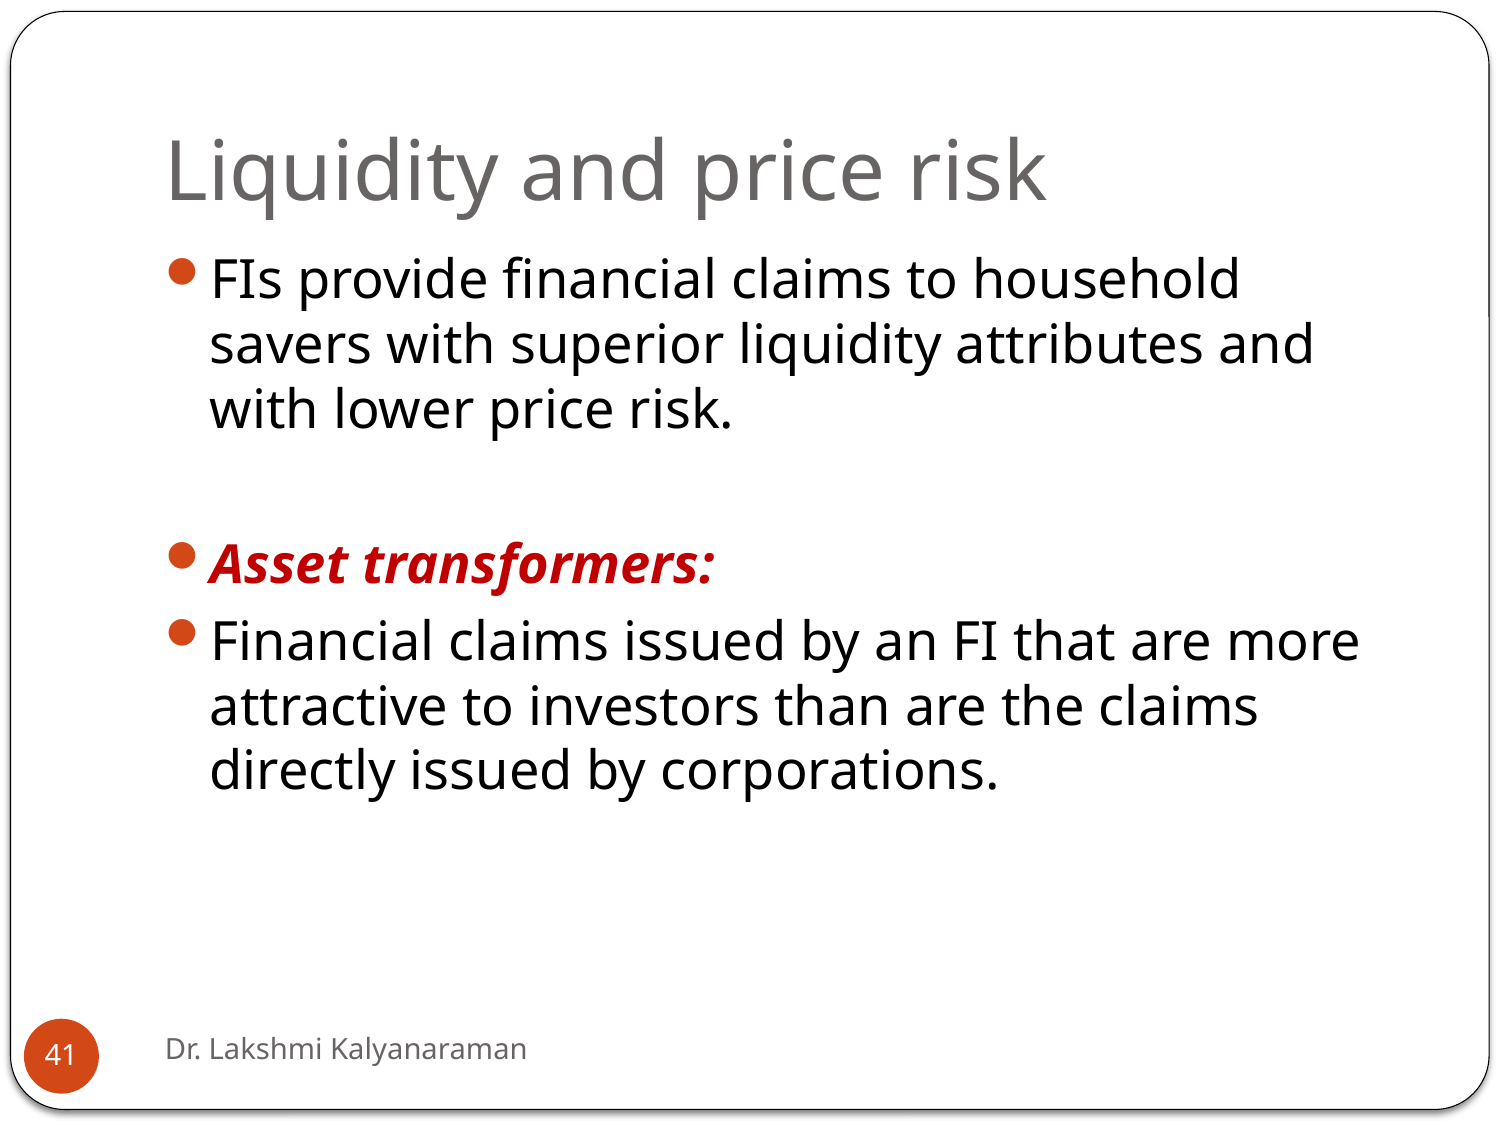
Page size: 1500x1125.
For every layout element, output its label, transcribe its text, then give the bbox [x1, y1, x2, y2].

list FIs provide financial claims to household savers with superior liquidity attributes and with lower price risk. Asset transformers: Financial claims issued by an FI that are more attractive to investors than are the claims directly issued by corporations. [150, 237, 1425, 988]
footer Dr. Lakshmi Kalyanaraman [150, 1012, 800, 1088]
title Liquidity and price risk [150, 45, 1425, 233]
slide_number 41 [23, 1018, 99, 1094]
